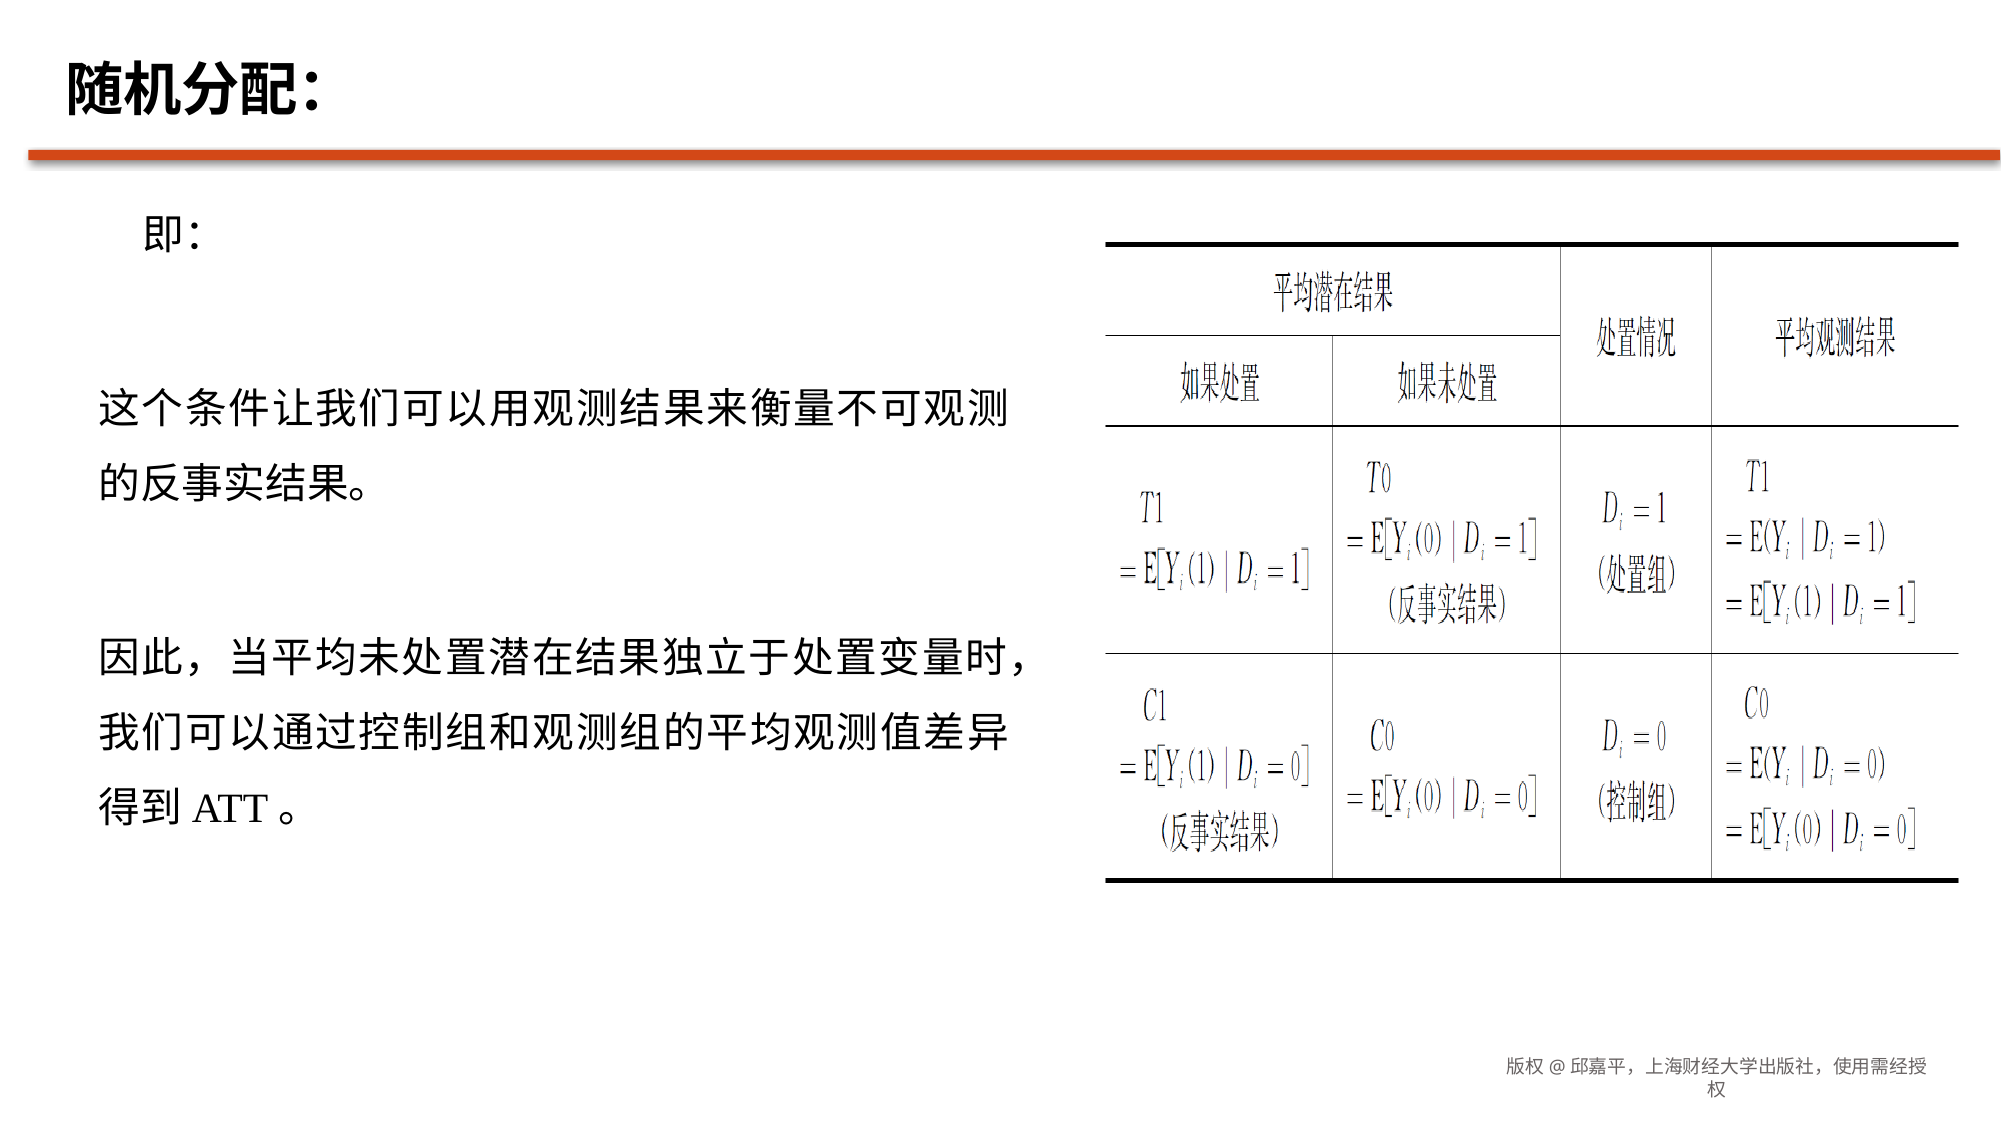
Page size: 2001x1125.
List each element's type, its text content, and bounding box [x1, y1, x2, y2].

footer 版权@邱嘉平，上海财经大学出版社，使用需经授权 [1483, 1046, 1950, 1109]
picture [1100, 222, 1989, 903]
